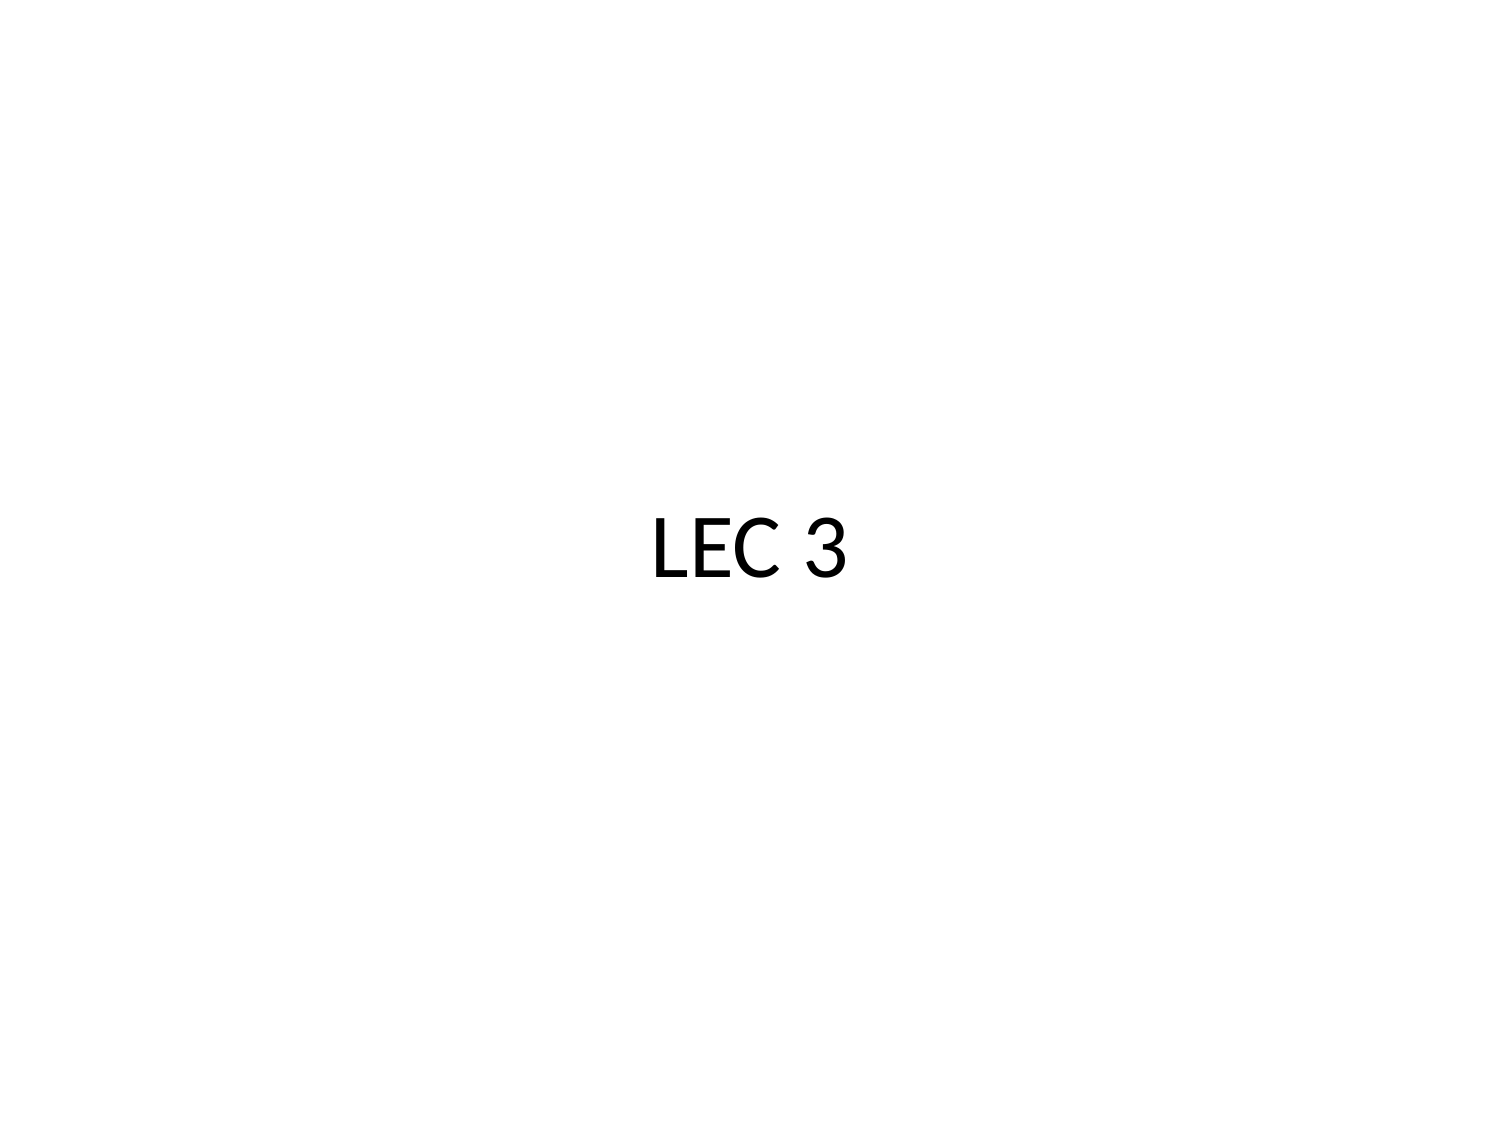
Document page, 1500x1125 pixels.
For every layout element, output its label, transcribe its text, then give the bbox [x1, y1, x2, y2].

title LEC 3 [75, 446, 1425, 635]
